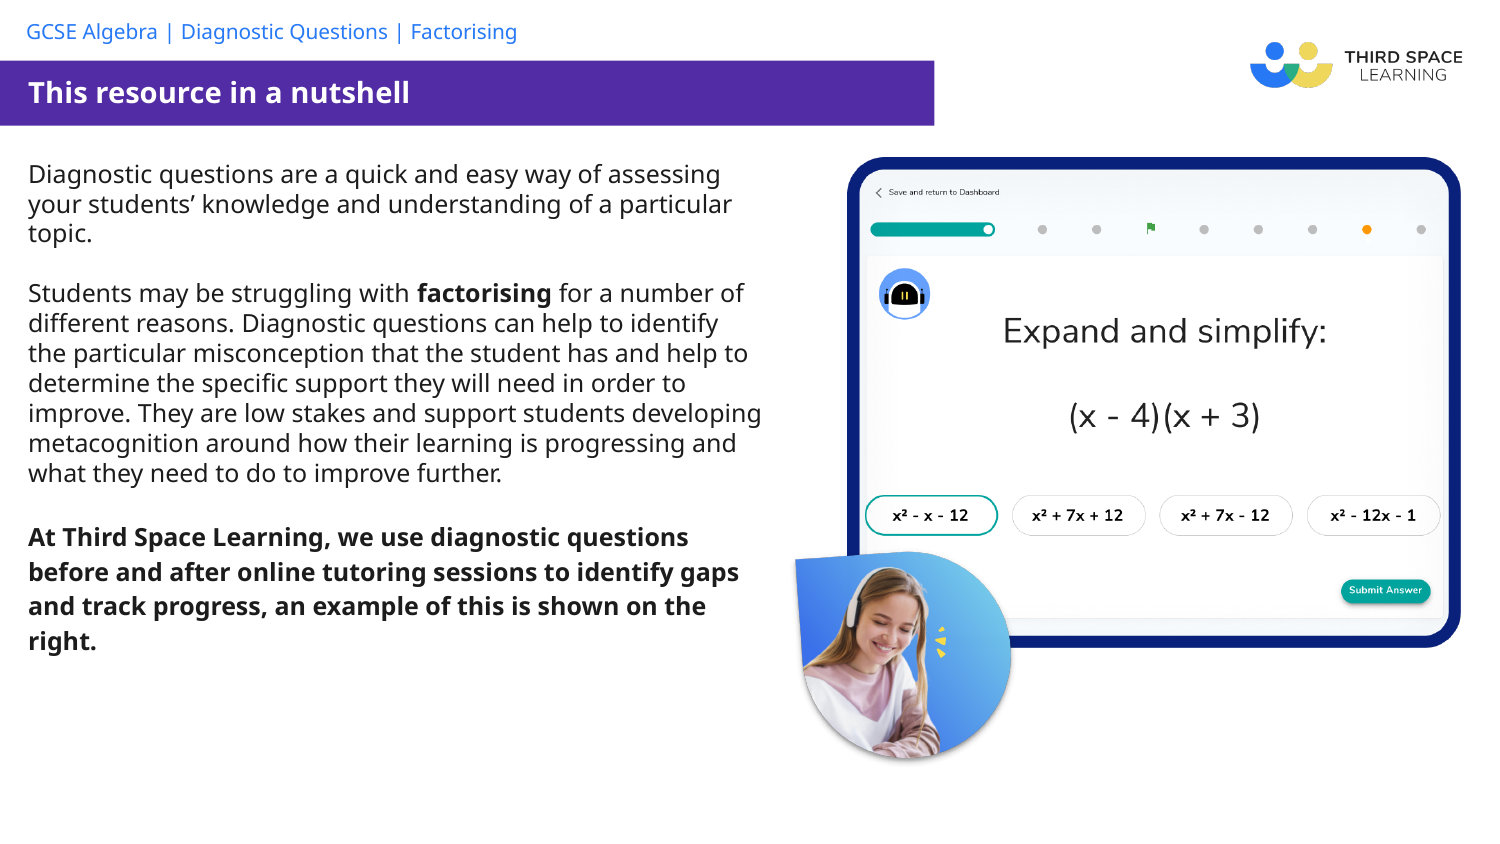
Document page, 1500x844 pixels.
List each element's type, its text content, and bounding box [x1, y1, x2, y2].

picture [1250, 33, 1465, 99]
text_box This resource in a nutshell [13, 59, 551, 125]
text_box Diagnostic questions are a quick and easy way of assessing your students’ knowledge and understanding of a particular topic. Students may be struggling with factorising for a number of different reasons. Diagnostic questions can help to identify the particular misconception that the student has and help to determine the specific support they will need in order to improve. They are low stakes and support students developing metacognition around how their learning is progressing and what they need to do to improve further. At Third Space Learning, we use diagnostic questions before and after online tutoring sessions to identify gaps and track progress, an example of this is shown on the right. [13, 157, 780, 785]
picture [777, 157, 1461, 787]
